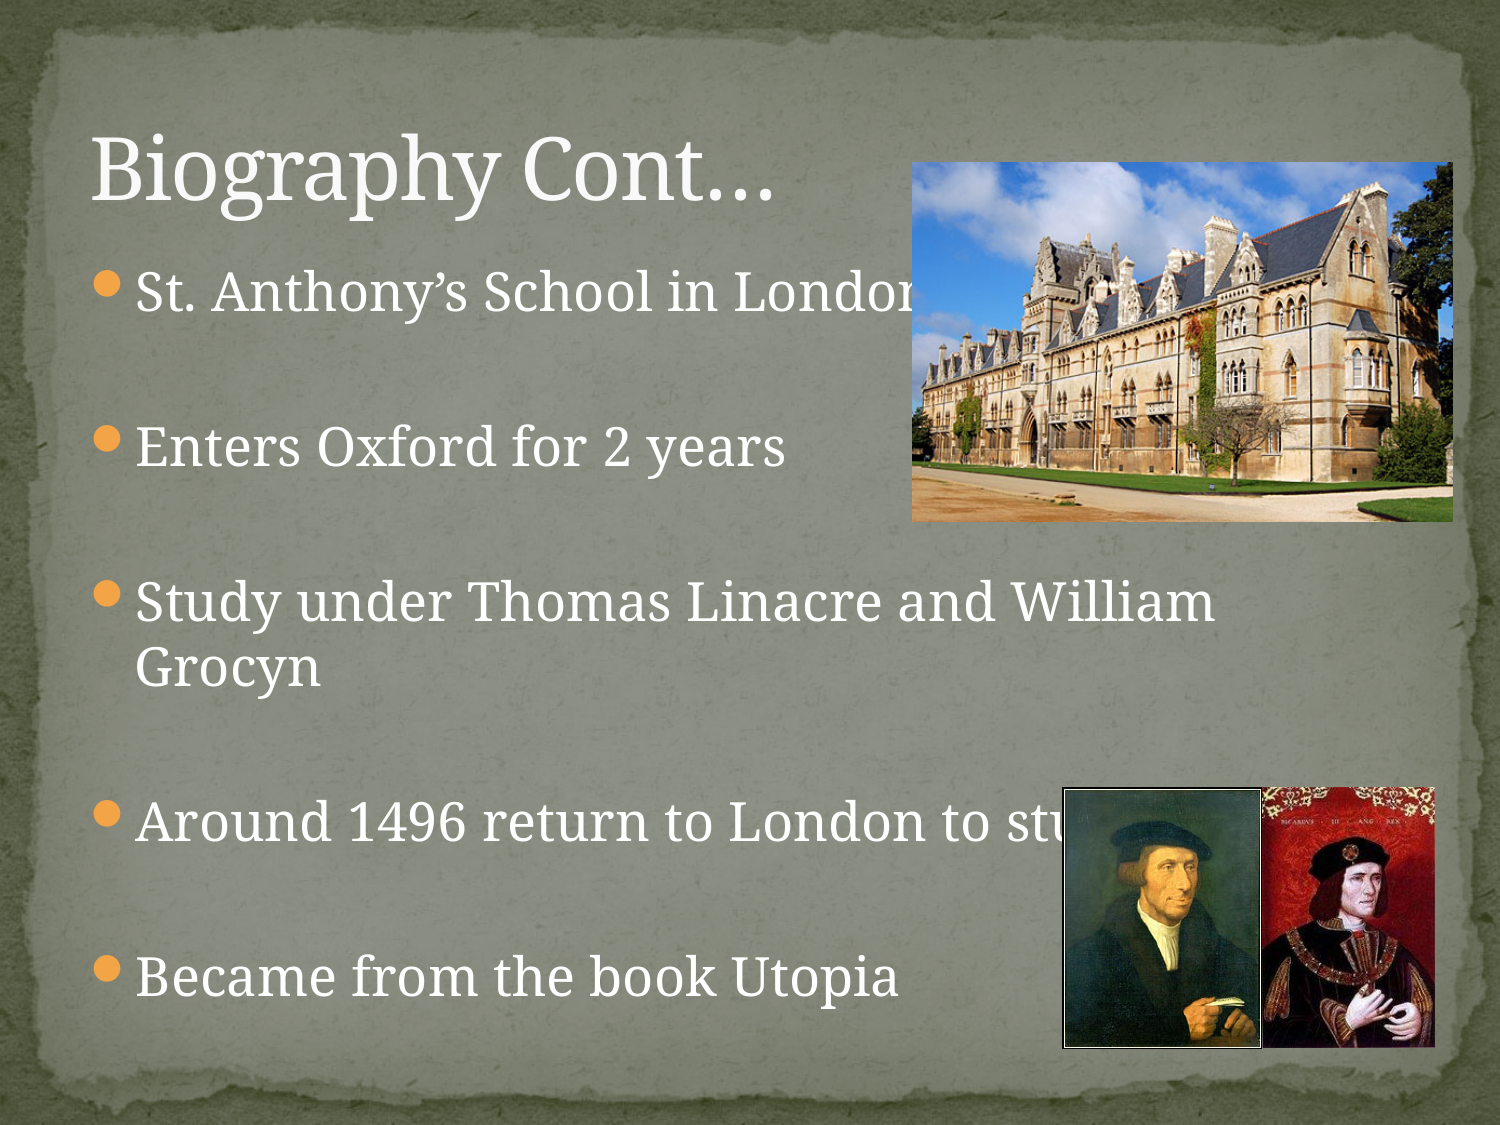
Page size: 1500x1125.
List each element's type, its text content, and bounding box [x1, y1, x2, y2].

picture [912, 162, 1453, 522]
picture [1062, 787, 1435, 1049]
title Biography Cont… [74, 24, 1425, 225]
list St. Anthony’s School in London Enters Oxford for 2 years Study under Thomas Linacre and William Grocyn Around 1496 return to London to study Law Became from the book Utopia [75, 249, 1425, 1000]
